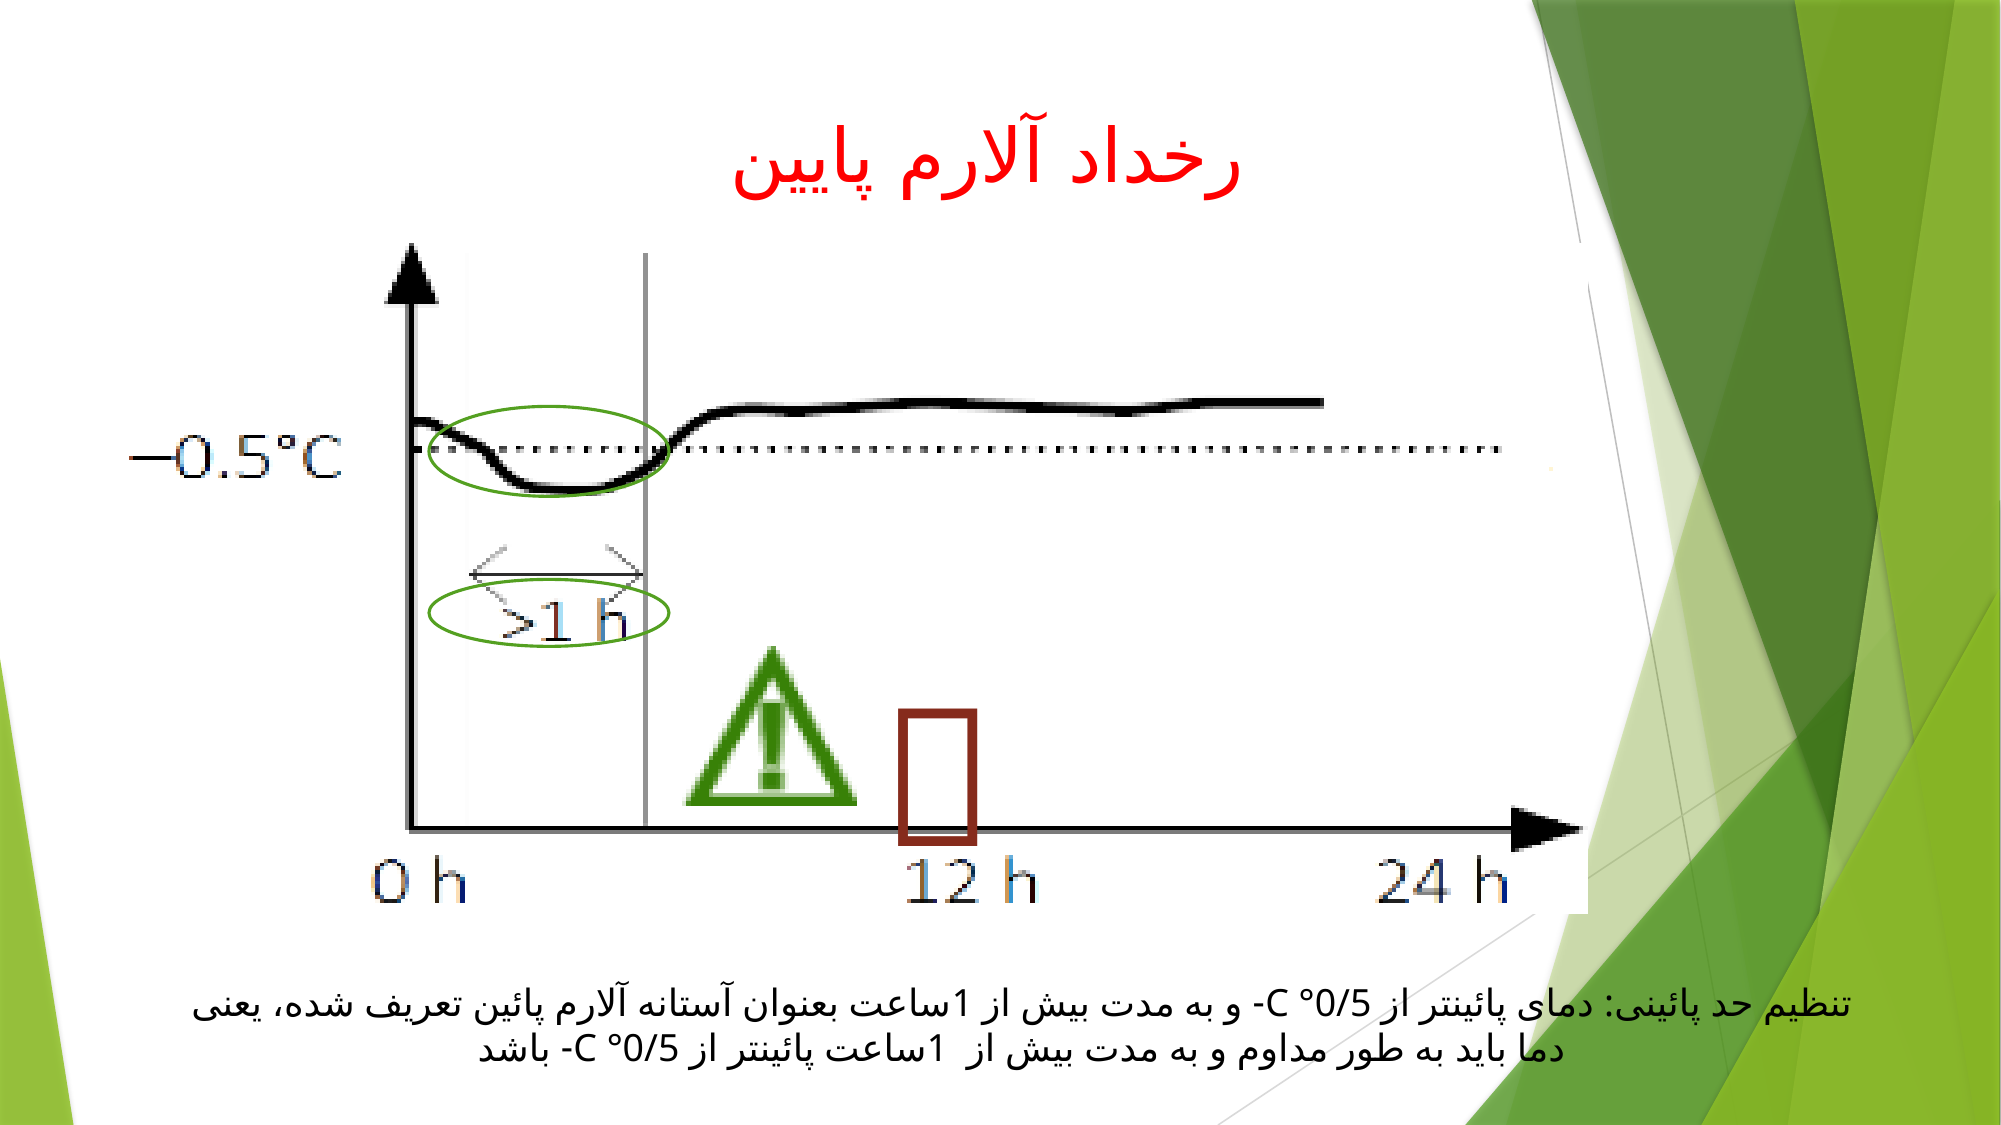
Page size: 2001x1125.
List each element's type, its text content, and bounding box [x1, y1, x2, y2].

picture [124, 243, 1588, 915]
title رخداد آلارم پایین [111, 99, 1888, 231]
text_box تنظیم حد پائینی: دمای پائینتر از C °0/5- و به مدت بیش از 1ساعت بعنوان آستانه آلارم پائین تعریف شده، یعنی دما باید به طور مداوم و به مدت بیش از 1ساعت پائینتر از C °0/5- باشد [156, 971, 1888, 1077]
